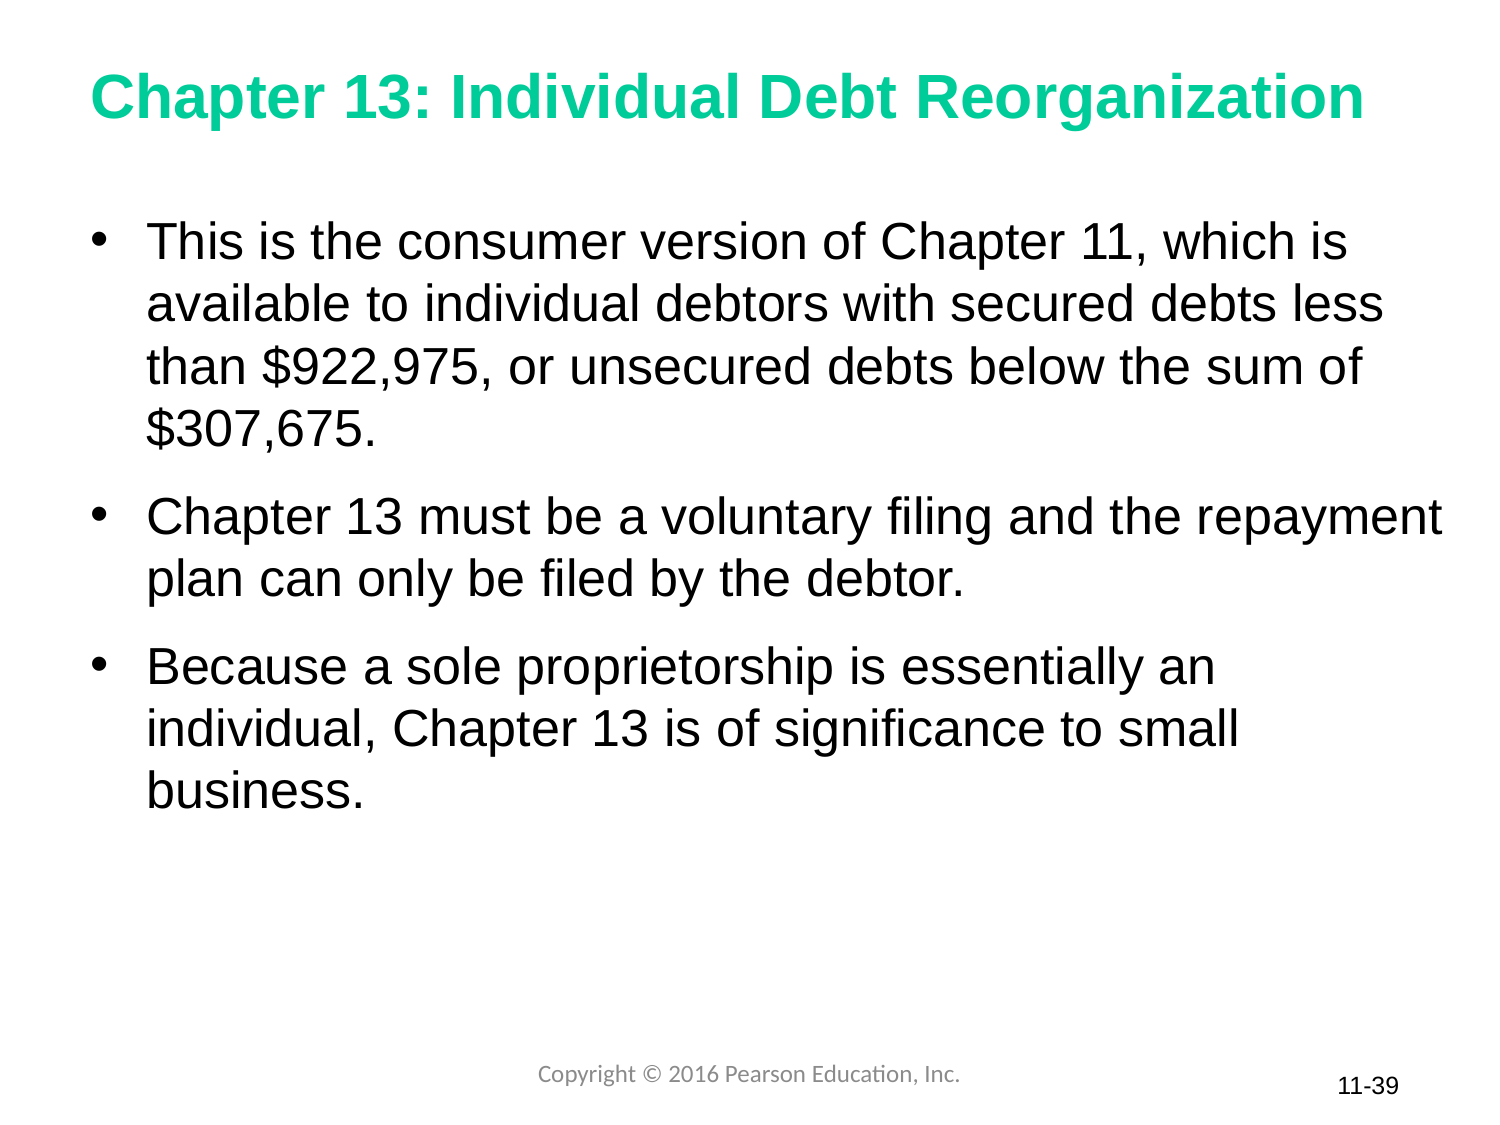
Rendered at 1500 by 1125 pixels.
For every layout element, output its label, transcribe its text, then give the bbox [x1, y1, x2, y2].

title Chapter 13: Individual Debt Reorganization [75, 0, 1425, 188]
list This is the consumer version of Chapter 11, which is available to individual debtors with secured debts less than $922,975, or unsecured debts below the sum of $307,675. Chapter 13 must be a voluntary filing and the repayment plan can only be filed by the debtor. Because a sole proprietorship is essentially an individual, Chapter 13 is of significance to small business. [75, 200, 1475, 943]
footer Copyright © 2016 Pearson Education, Inc. [512, 1042, 988, 1103]
